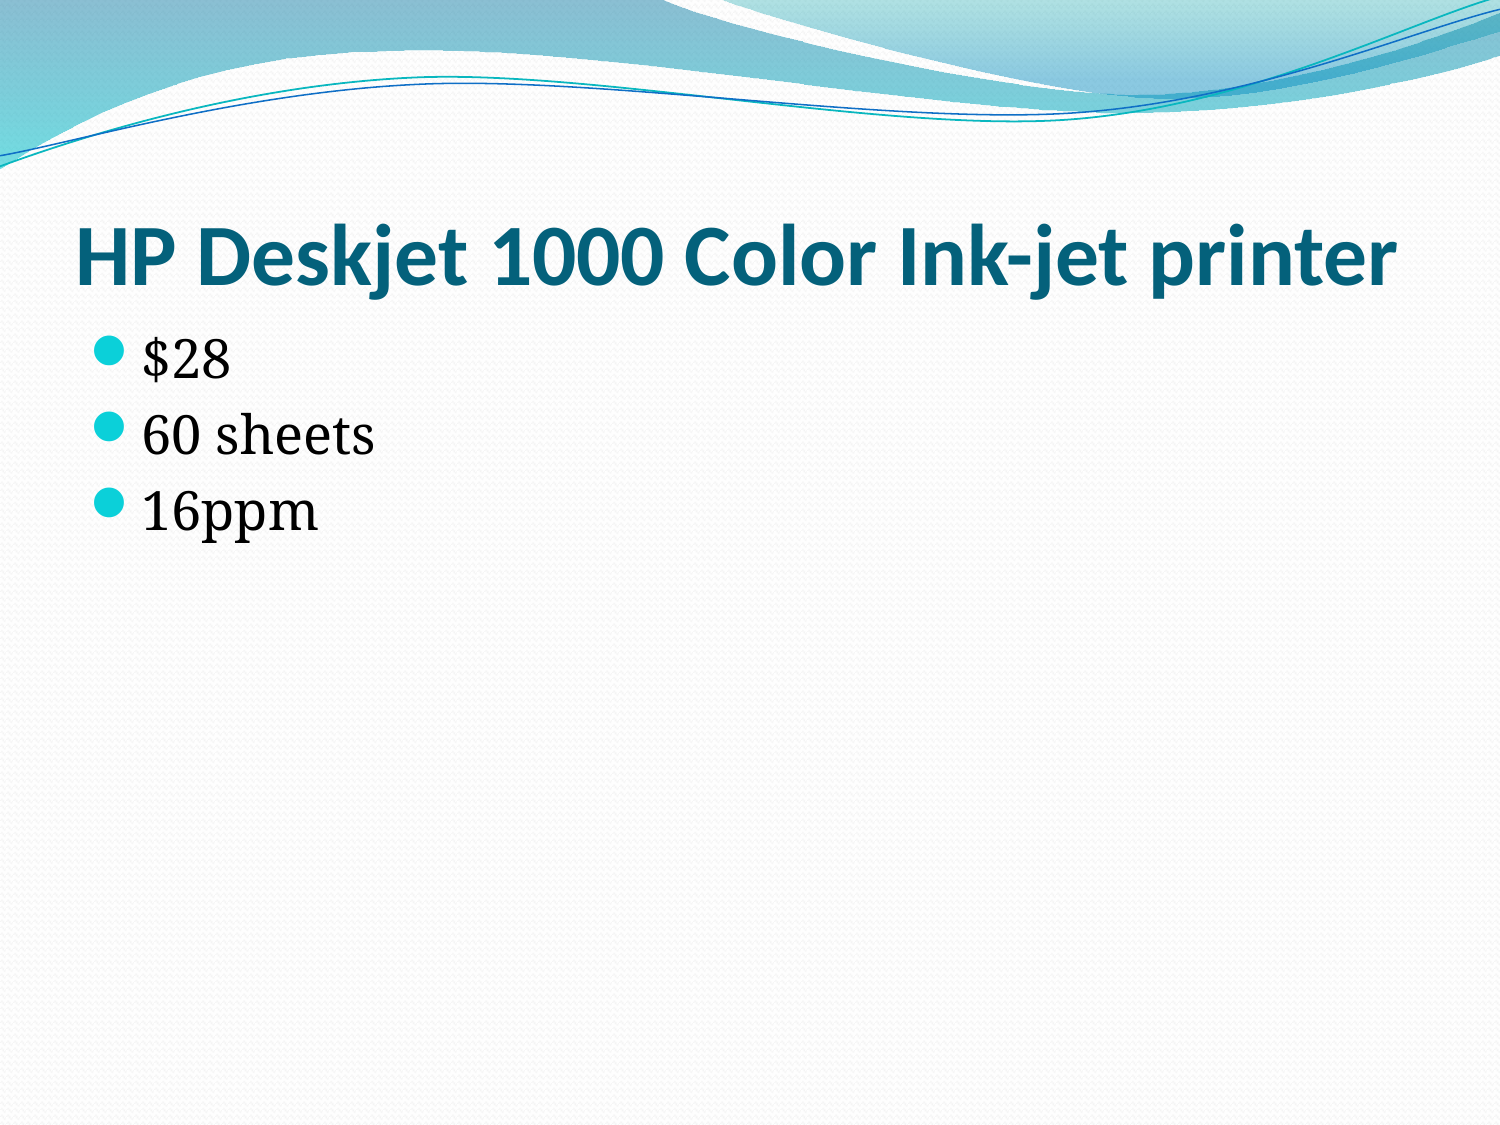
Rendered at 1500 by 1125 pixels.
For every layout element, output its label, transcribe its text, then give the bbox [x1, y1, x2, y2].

title HP Deskjet 1000 Color Ink-jet printer [75, 115, 1425, 303]
list $28 60 sheets 16ppm [75, 317, 1425, 1038]
